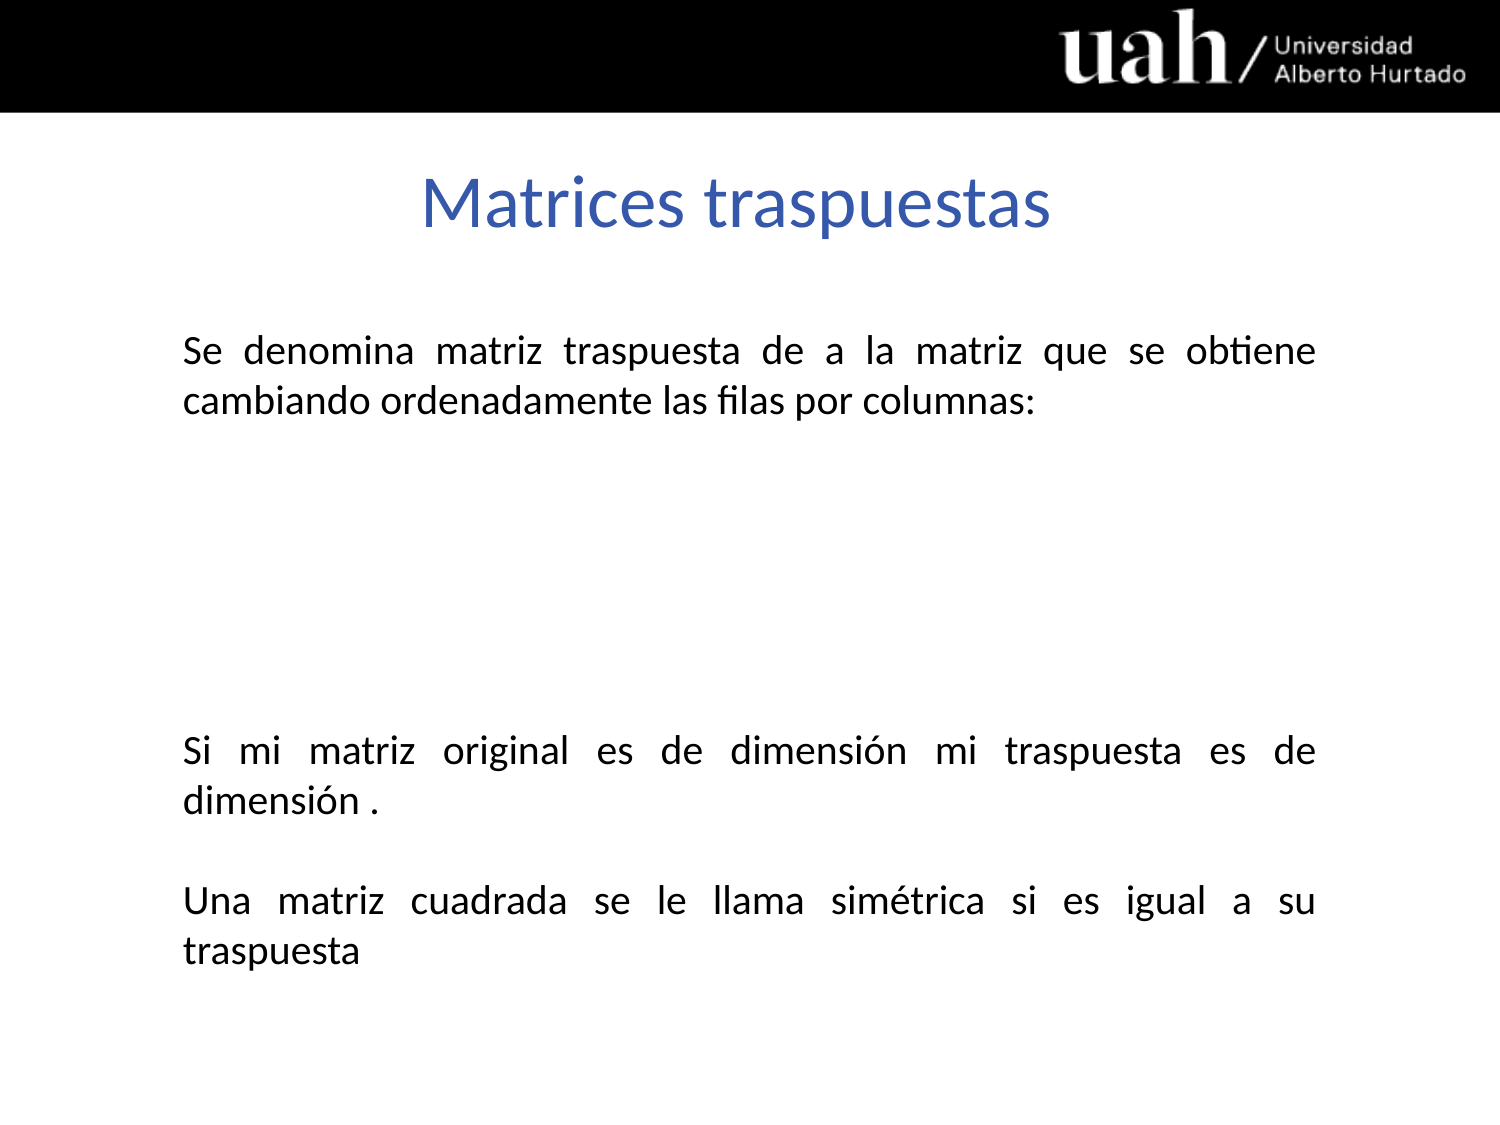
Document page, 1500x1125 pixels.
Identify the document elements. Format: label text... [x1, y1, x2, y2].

text_box [0, 0, 1500, 114]
text_box Matrices traspuestas [361, 145, 1112, 250]
picture [1057, 0, 1468, 94]
